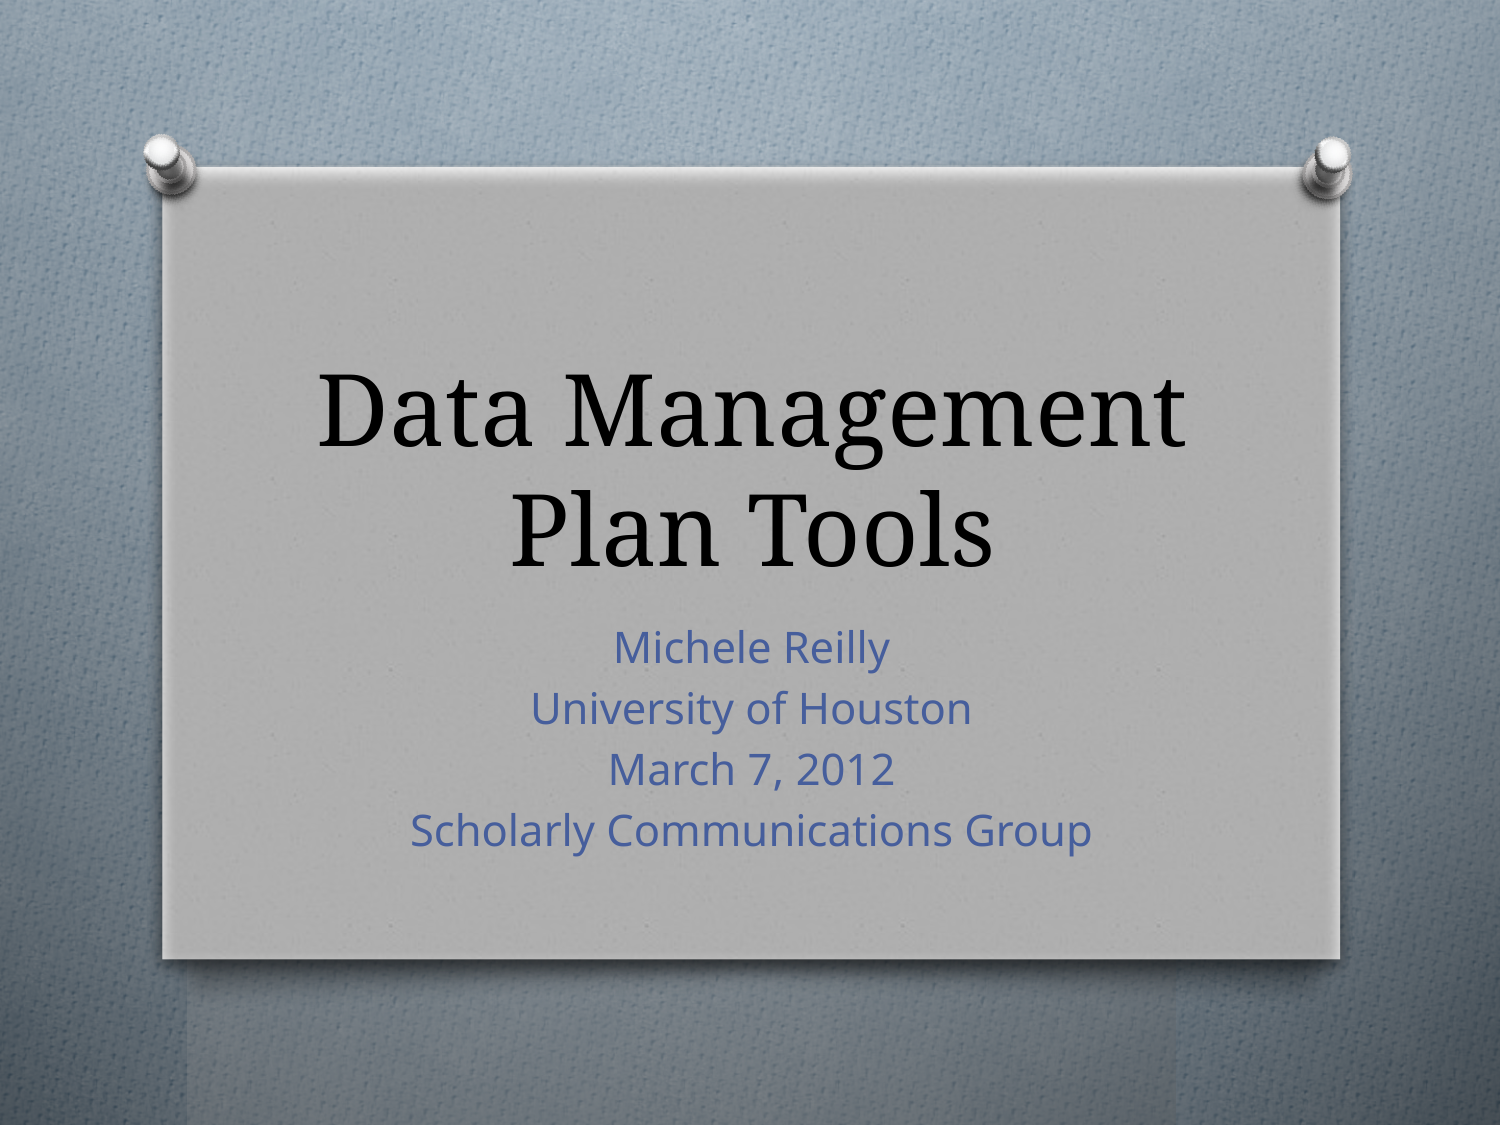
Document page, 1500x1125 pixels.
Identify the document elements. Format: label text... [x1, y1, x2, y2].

subtitle Michele Reilly University of Houston March 7, 2012 Scholarly Communications Group [283, 612, 1221, 863]
title Data Management Plan Tools [283, 294, 1223, 595]
picture [1274, 109, 1396, 230]
picture [112, 100, 235, 224]
